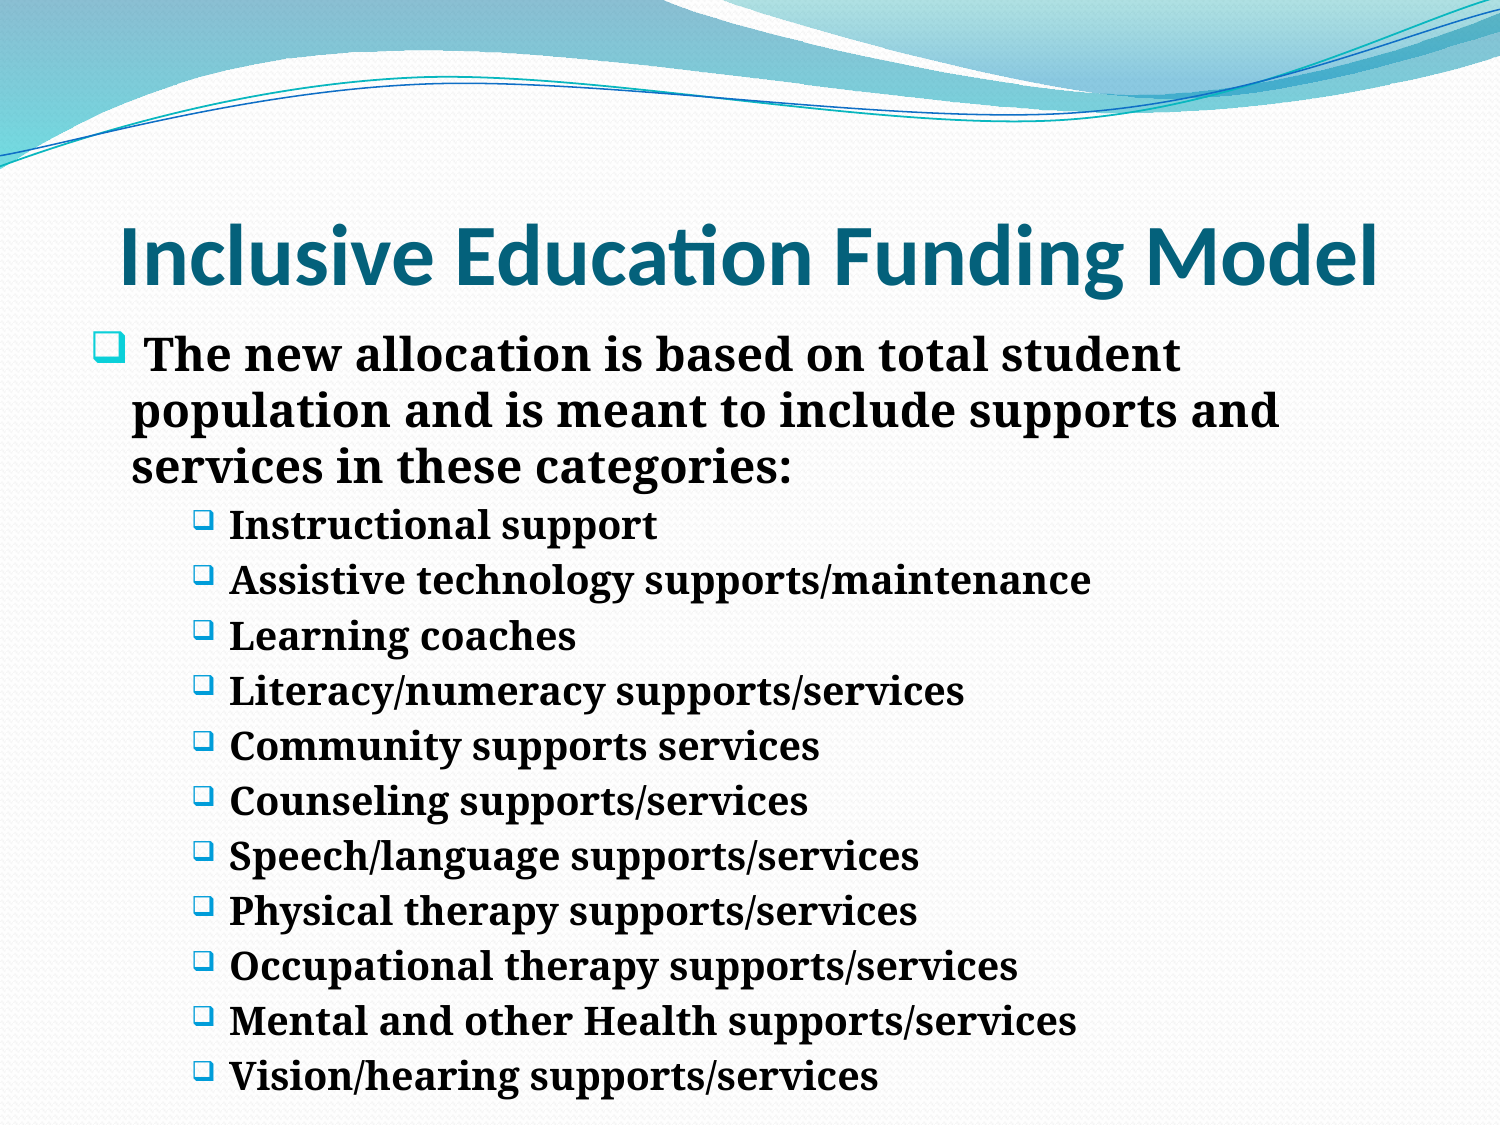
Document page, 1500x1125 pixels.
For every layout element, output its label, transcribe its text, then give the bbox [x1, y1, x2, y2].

title Inclusive Education Funding Model [75, 115, 1425, 303]
list The new allocation is based on total student population and is meant to include supports and services in these categories: Instructional support Assistive technology supports/maintenance Learning coaches Literacy/numeracy supports/services Community supports services Counseling supports/services Speech/language supports/services Physical therapy supports/services Occupational therapy supports/services Mental and other Health supports/services Vision/hearing supports/services [75, 317, 1425, 1106]
